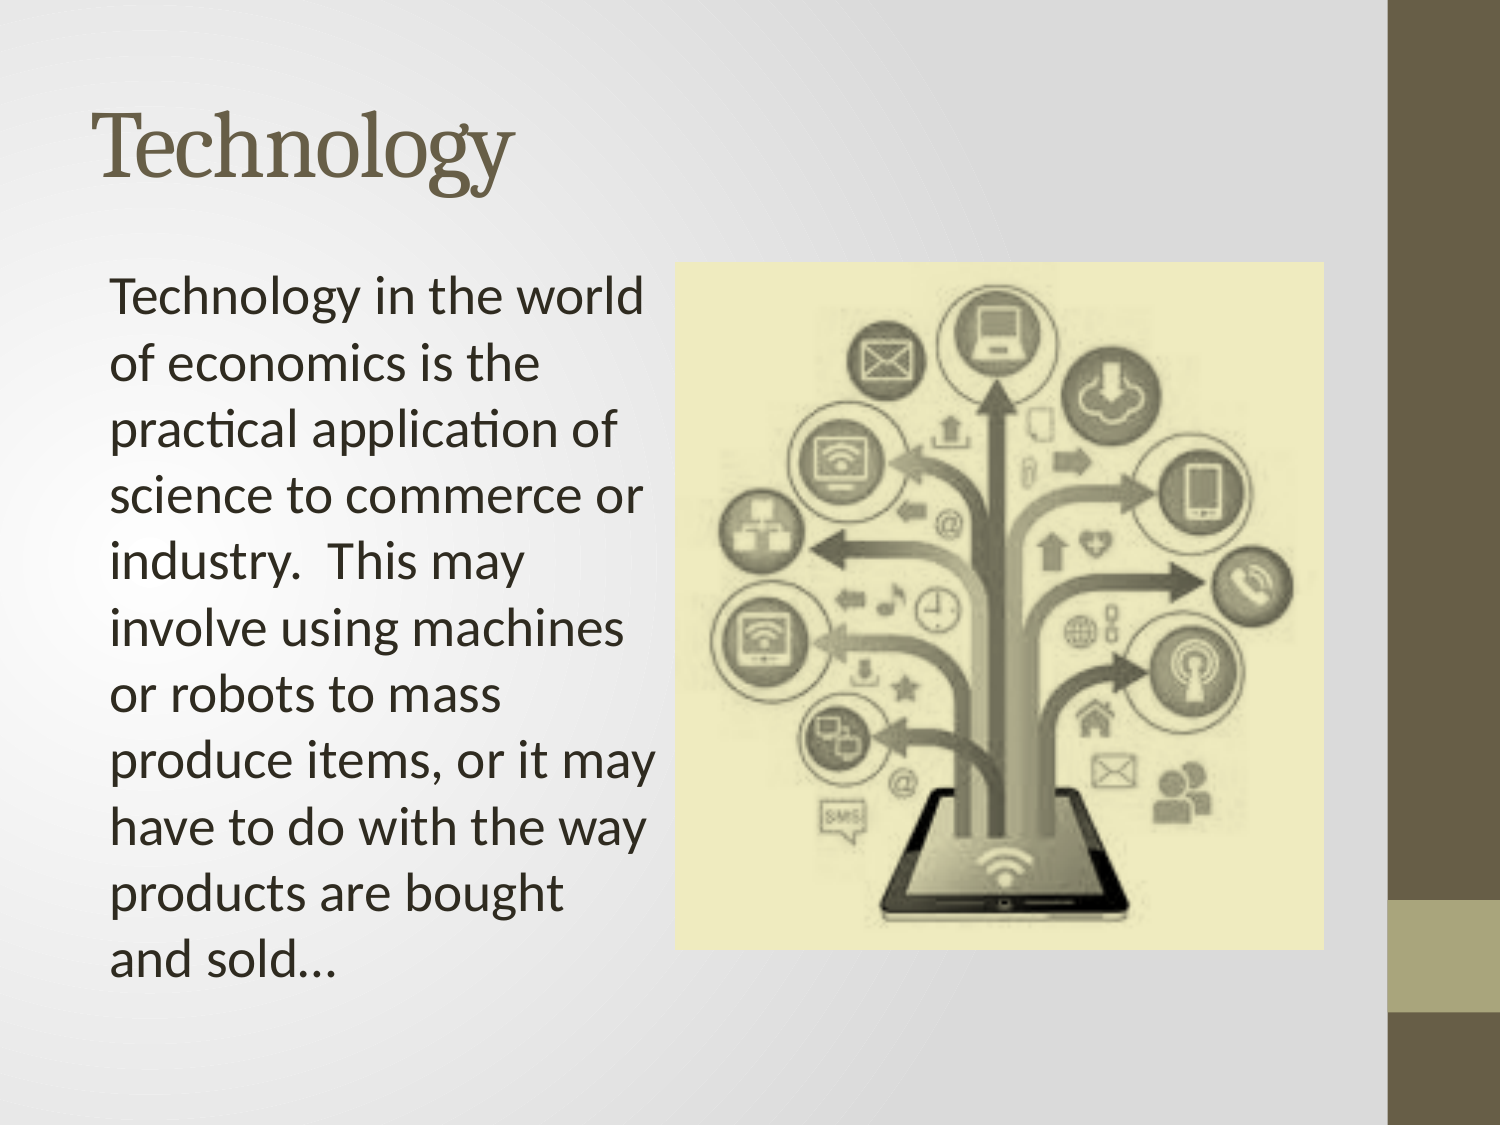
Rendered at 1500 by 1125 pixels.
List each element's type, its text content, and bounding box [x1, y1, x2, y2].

list Technology in the world of economics is the practical application of science to commerce or industry. This may involve using machines or robots to mass produce items, or it may have to do with the way products are bought and sold… [75, 251, 675, 1005]
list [674, 261, 1325, 951]
title Technology [75, 45, 1325, 233]
